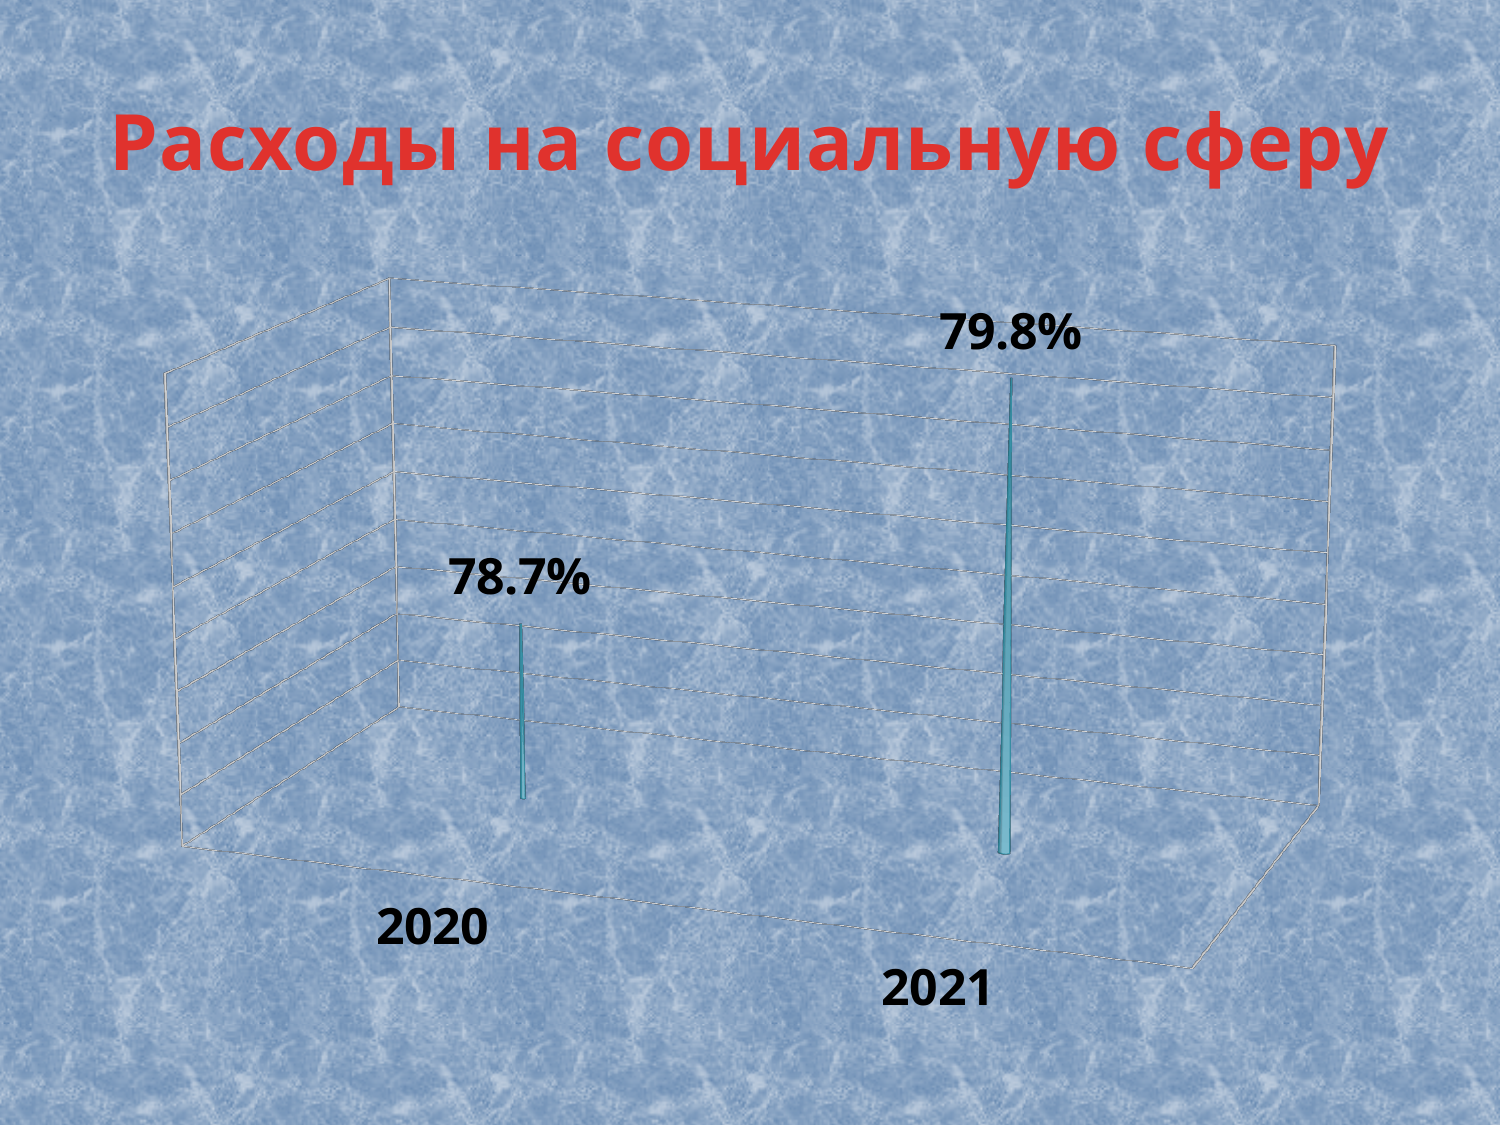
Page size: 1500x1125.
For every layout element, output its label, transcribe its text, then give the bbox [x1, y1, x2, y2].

chart [74, 262, 1426, 1036]
title Расходы на социальную сферу [75, 45, 1425, 233]
